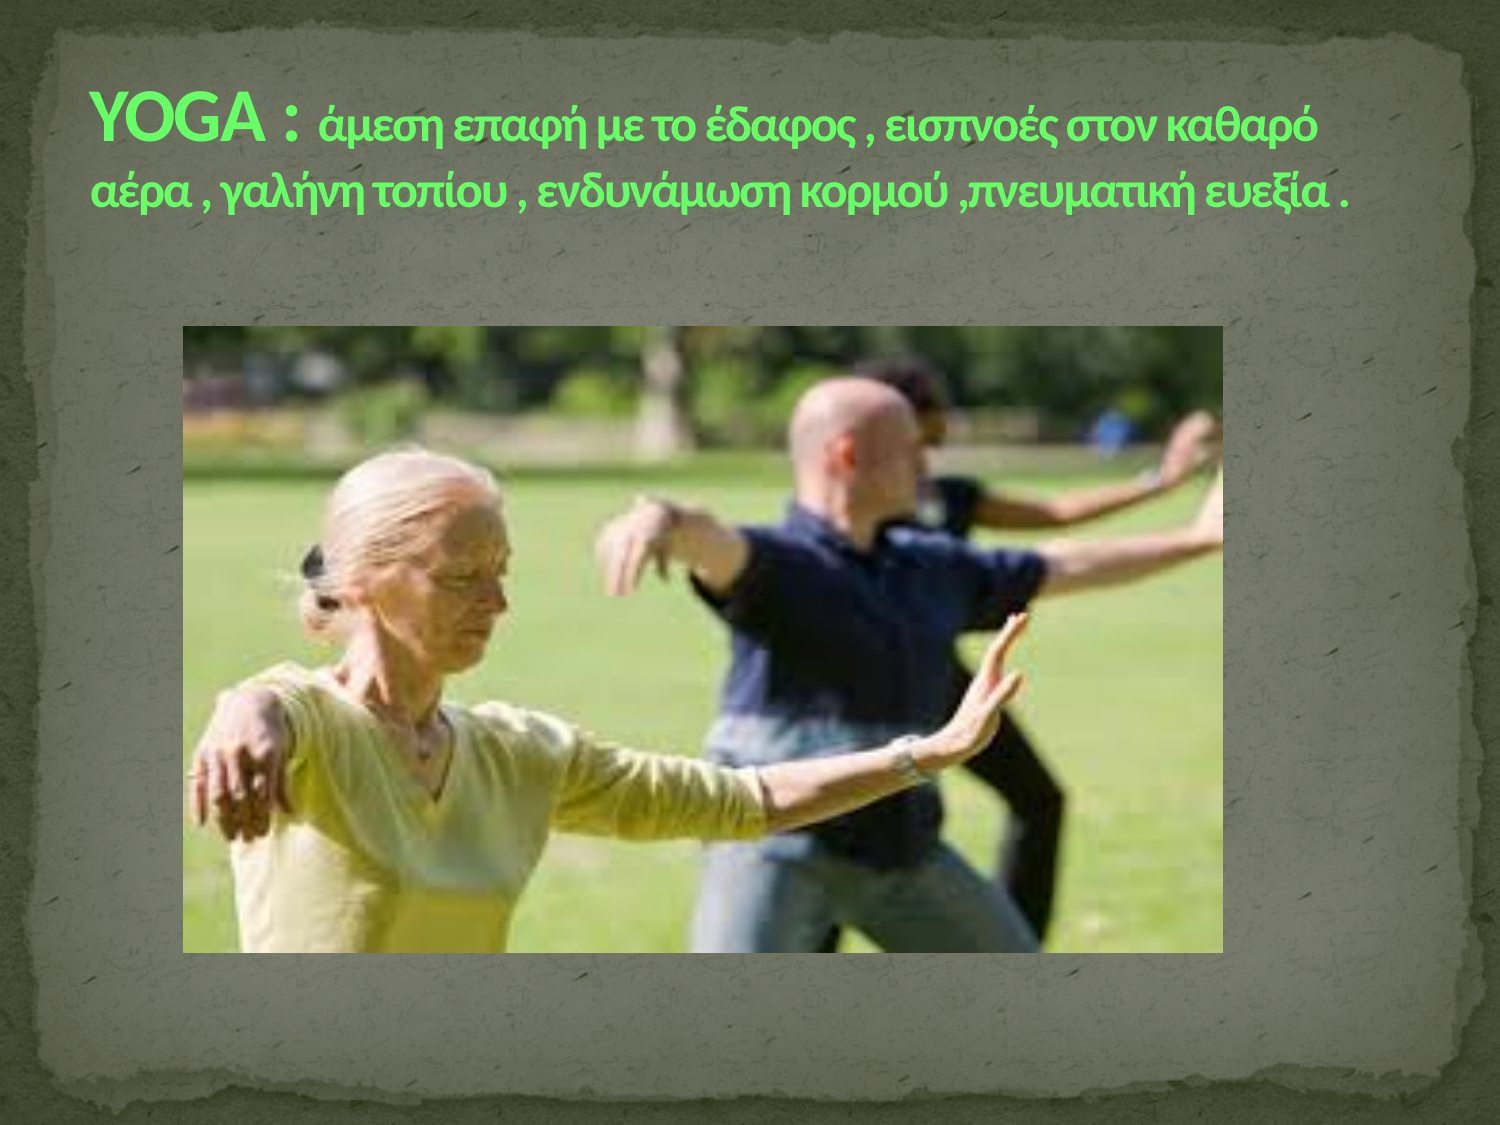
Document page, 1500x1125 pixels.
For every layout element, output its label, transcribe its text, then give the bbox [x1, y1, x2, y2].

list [184, 328, 1221, 952]
title YOGA : άμεση επαφή με το έδαφος , εισπνοές στον καθαρό αέρα , γαλήνη τοπίου , ενδυνάμωση κορμού ,πνευματική ευεξία . [74, 24, 1425, 225]
